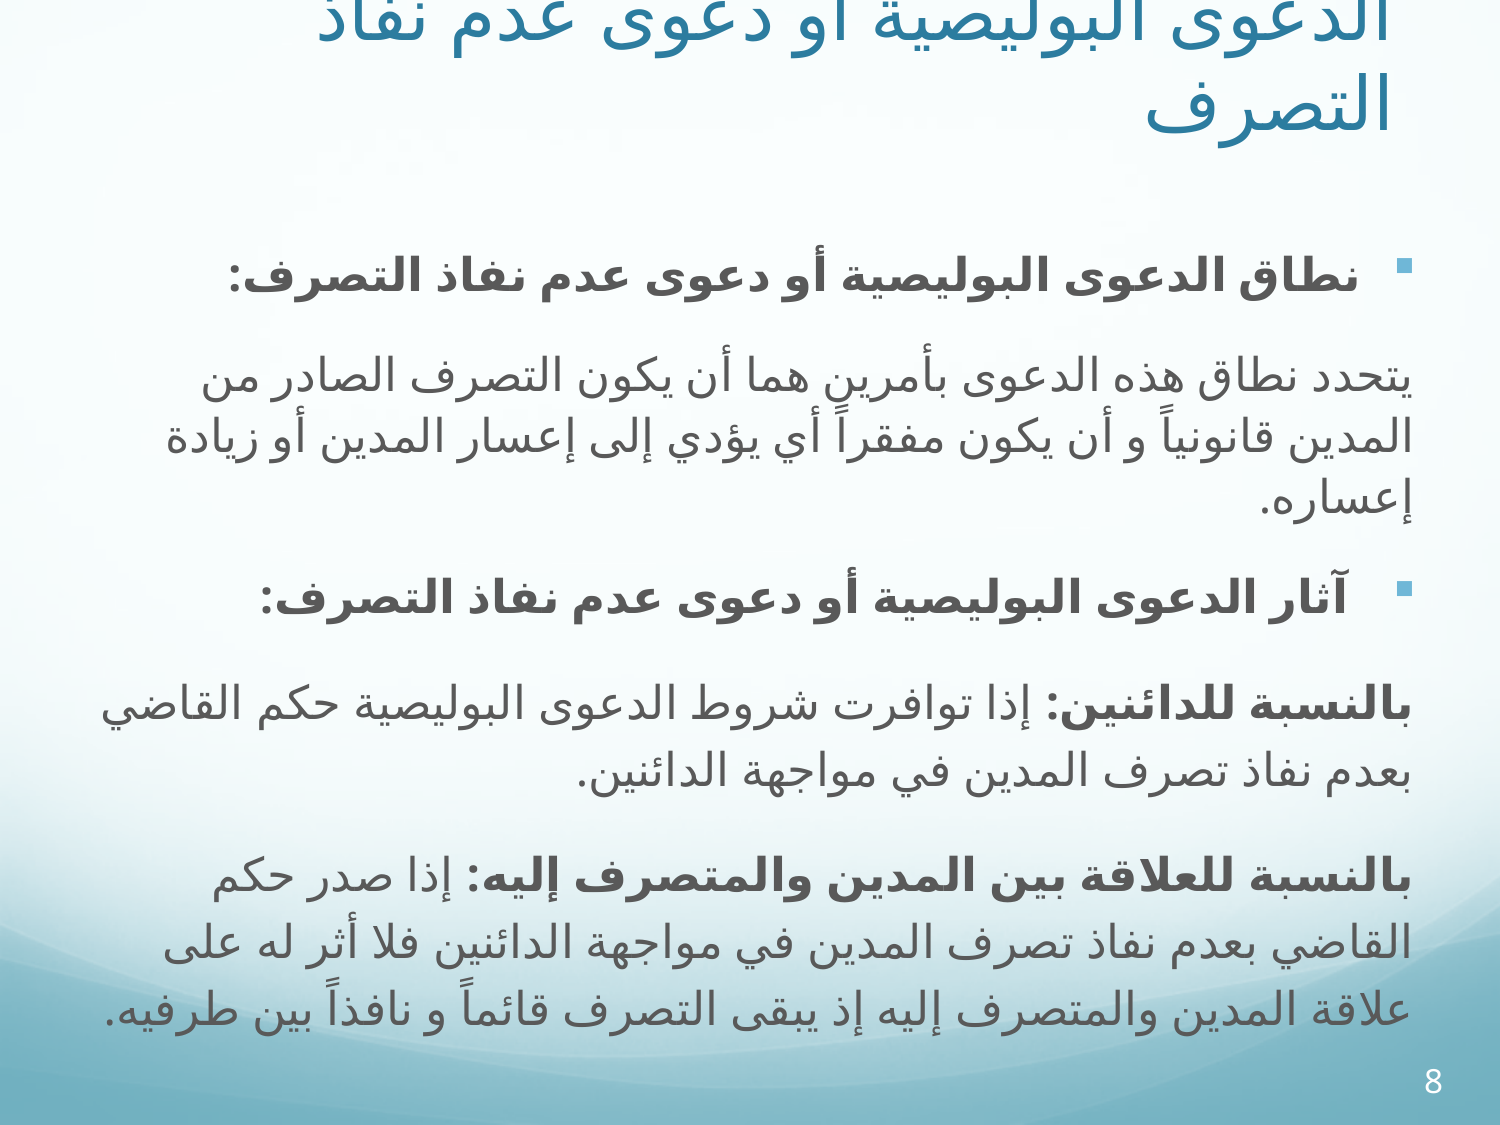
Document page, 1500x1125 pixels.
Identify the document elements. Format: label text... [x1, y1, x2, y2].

title الدعوى البوليصية أو دعوى عدم نفاذ التصرف [90, 17, 1410, 154]
slide_number 8 [1295, 1053, 1459, 1113]
list نطاق الدعوى البوليصية أو دعوى عدم نفاذ التصرف: يتحدد نطاق هذه الدعوى بأمرين هما أن يكون التصرف الصادر من المدين قانونياً و أن يكون مفقراً أي يؤدي إلى إعسار المدين أو زيادة إعساره. آثار الدعوى البوليصية أو دعوى عدم نفاذ التصرف: بالنسبة للدائنين: إذا توافرت شروط الدعوى البوليصية حكم القاضي بعدم نفاذ تصرف المدين في مواجهة الدائنين. بالنسبة للعلاقة بين المدين والمتصرف إليه: إذا صدر حكم القاضي بعدم نفاذ تصرف المدين في مواجهة الدائنين فلا أثر له على علاقة المدين والمتصرف إليه إذ يبقى التصرف قائماً و نافذاً بين طرفيه. [64, 237, 1430, 1052]
